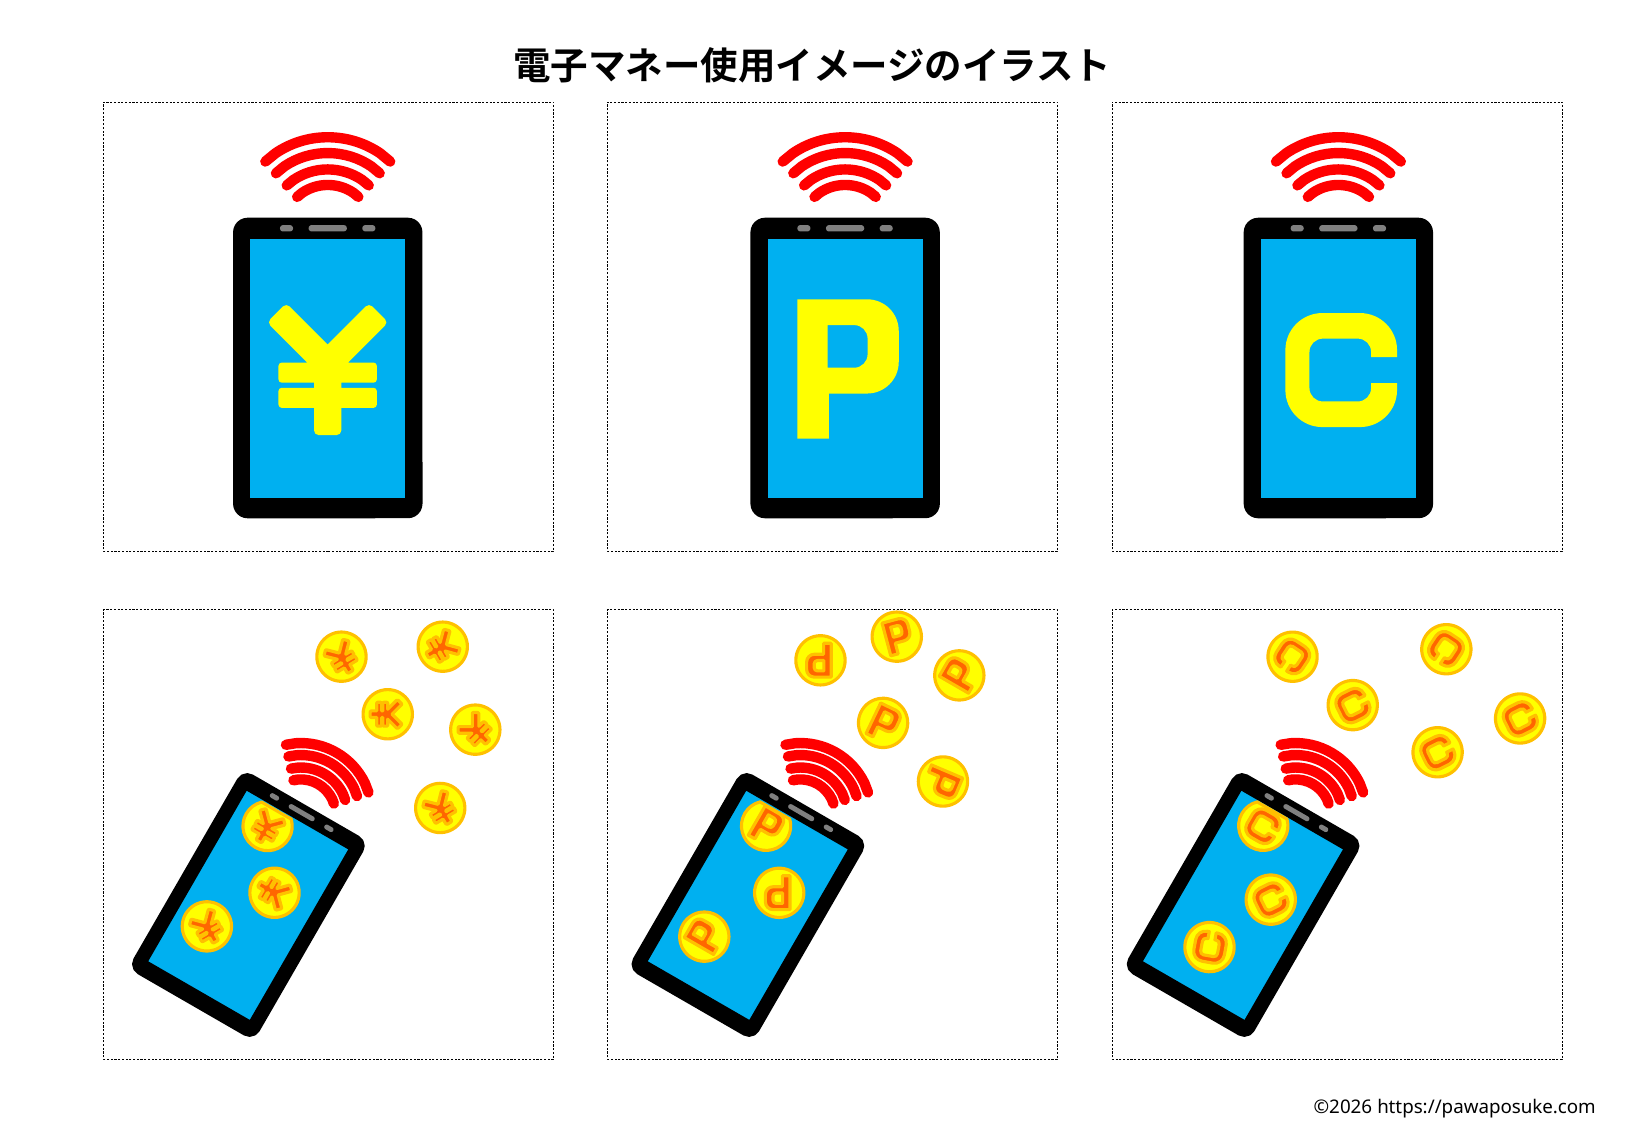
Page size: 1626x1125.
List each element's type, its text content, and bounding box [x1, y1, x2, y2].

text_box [234, 136, 421, 517]
text_box 電子マネー使用イメージのイラスト [498, 34, 1127, 95]
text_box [181, 621, 501, 1023]
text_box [1245, 136, 1432, 517]
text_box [752, 136, 939, 517]
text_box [1184, 624, 1545, 1023]
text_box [679, 611, 985, 1023]
